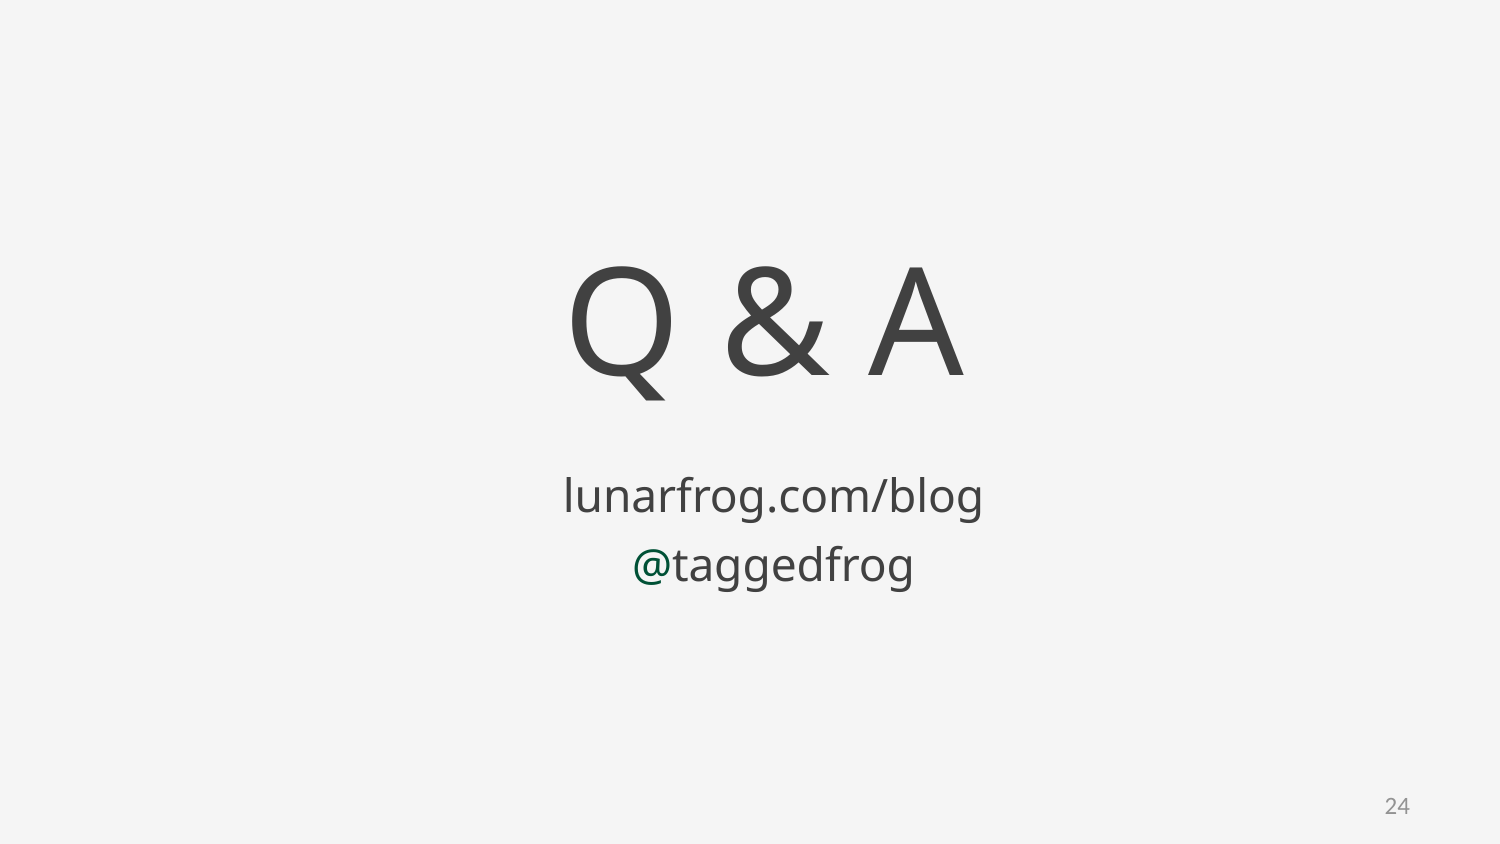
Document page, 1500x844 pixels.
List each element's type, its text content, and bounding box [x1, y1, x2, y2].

title lunarfrog.com/blog @taggedfrog [194, 458, 1353, 599]
slide_number 24 [1316, 782, 1425, 827]
